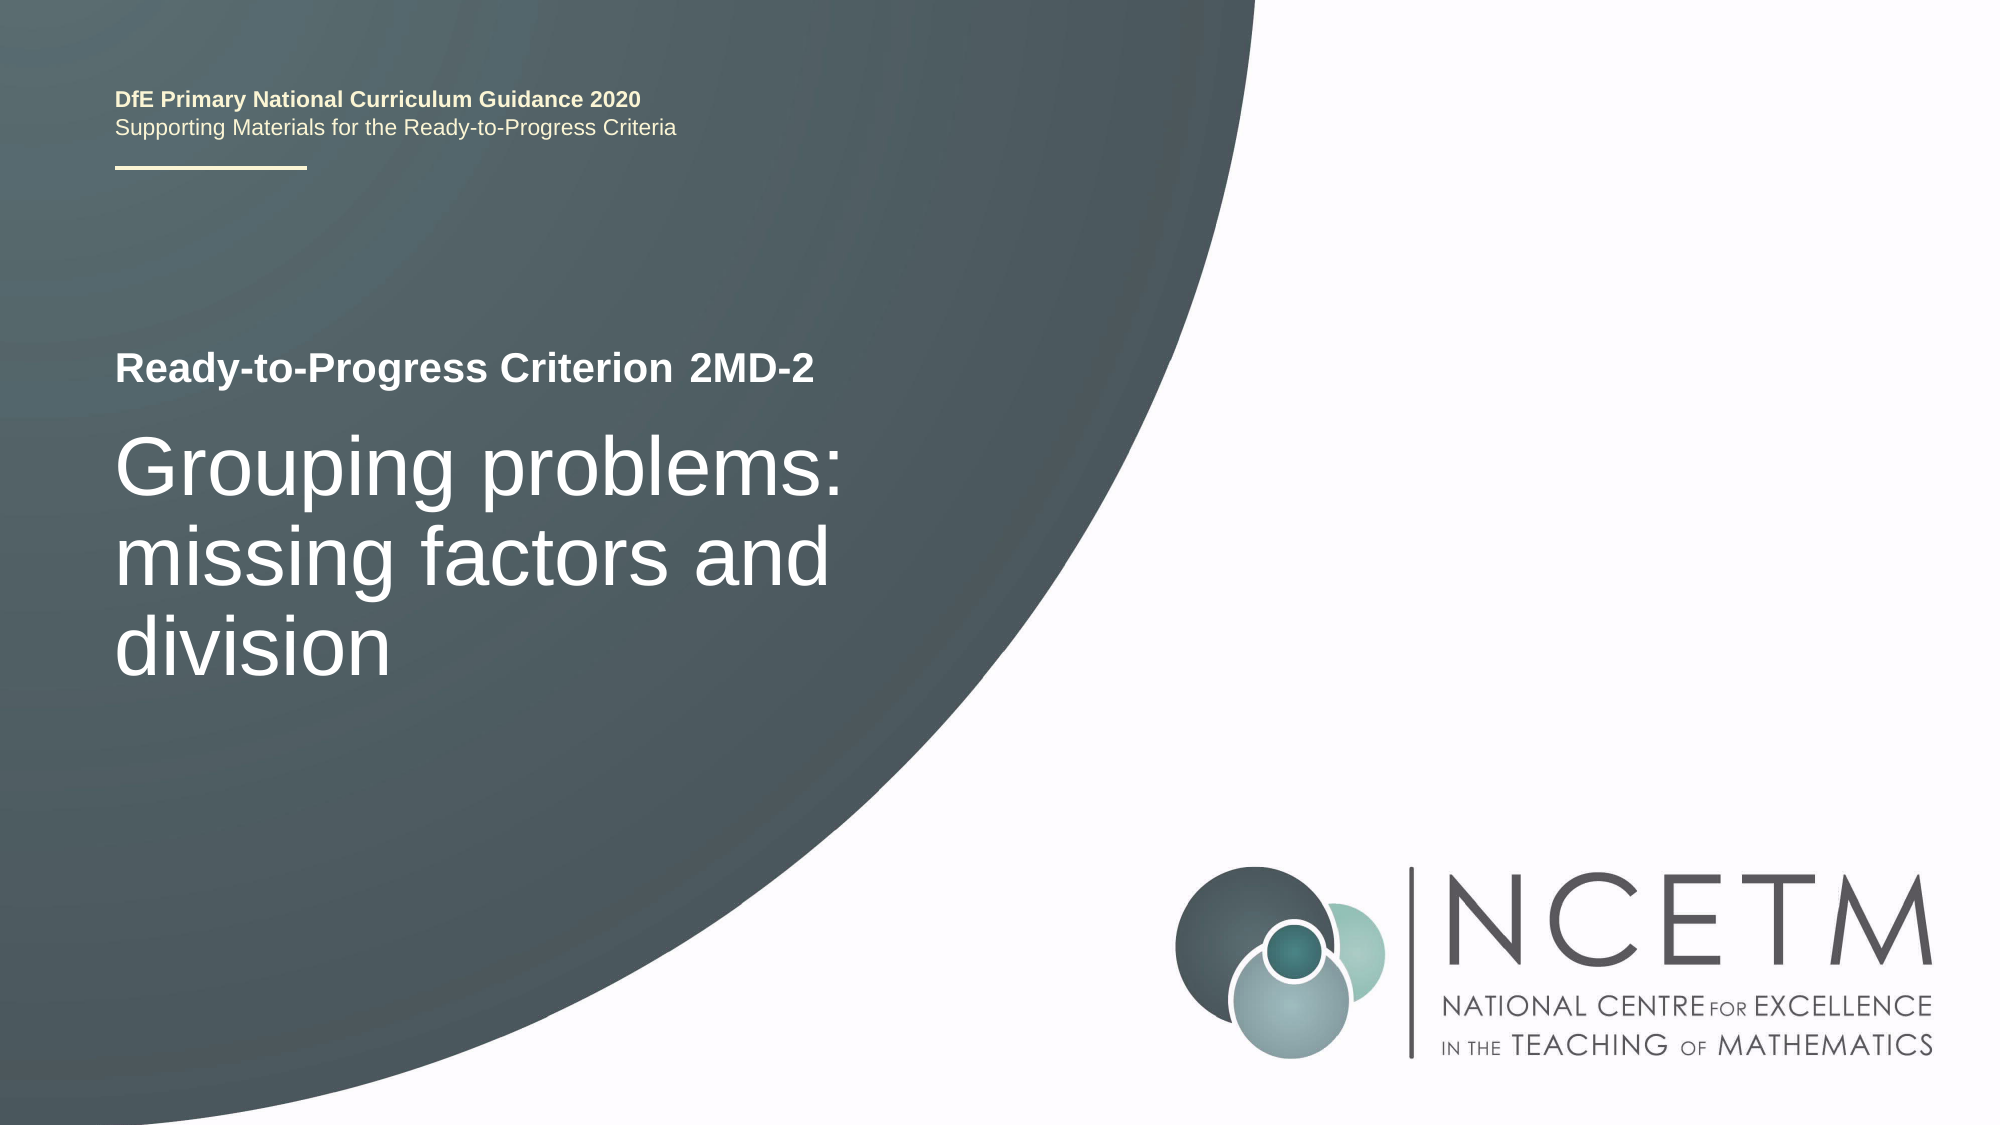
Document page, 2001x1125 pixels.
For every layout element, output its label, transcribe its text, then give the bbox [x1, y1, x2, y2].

picture [0, 0, 2001, 1125]
list 2MD-2 [674, 338, 1043, 414]
subtitle Grouping problems: missing factors and division [99, 416, 1000, 912]
